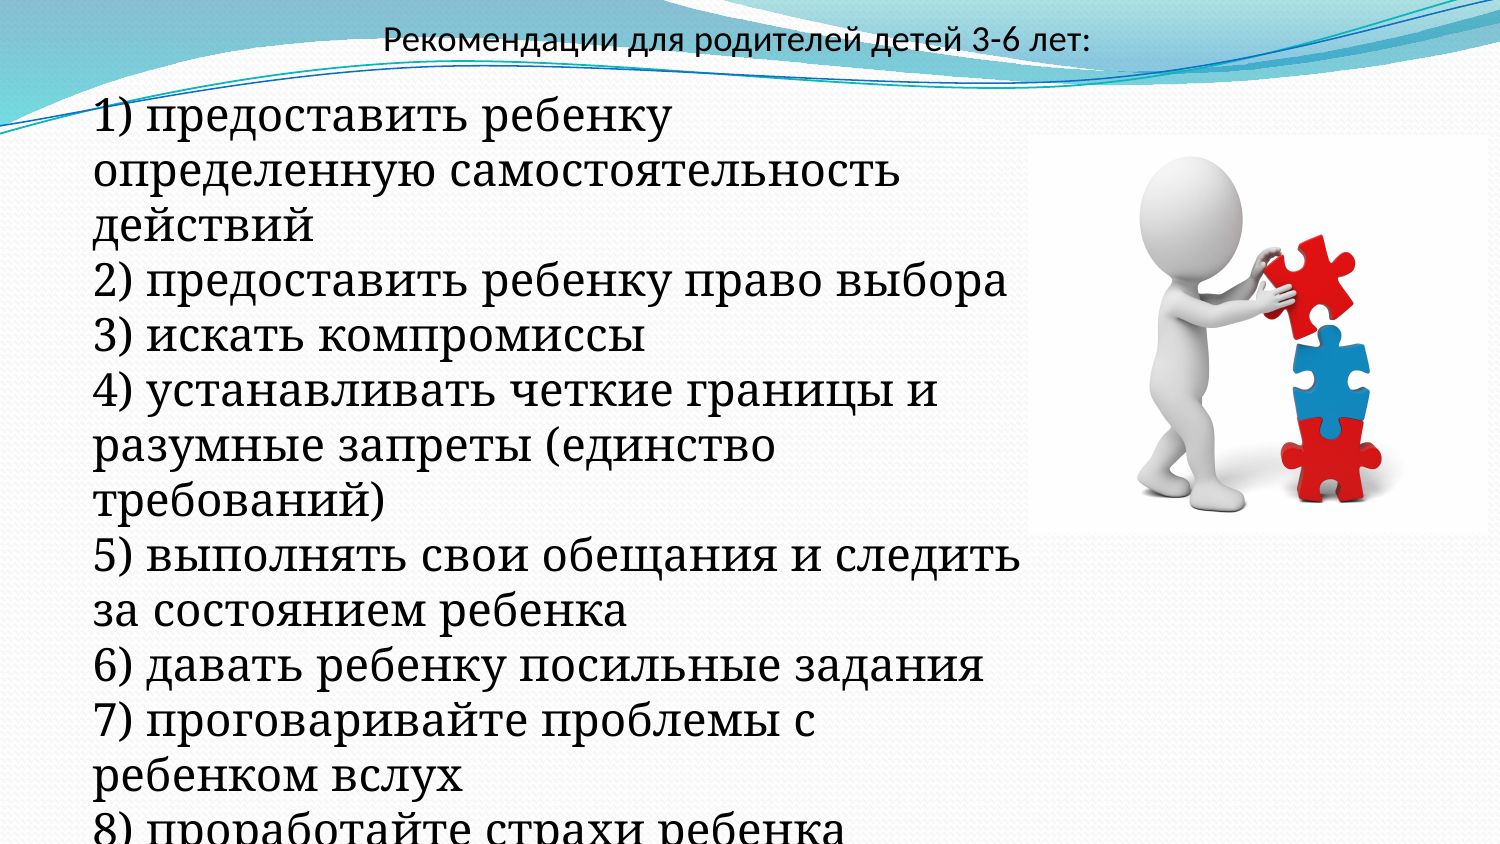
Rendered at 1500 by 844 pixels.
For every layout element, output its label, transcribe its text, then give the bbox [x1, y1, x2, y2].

list 1) предоставить ребенку определенную самостоятельность действий 2) предоставить ребенку право выбора 3) искать компромиссы 4) устанавливать четкие границы и разумные запреты (единство требований) 5) выполнять свои обещания и следить за состоянием ребенка 6) давать ребенку посильные задания 7) проговаривайте проблемы с ребенком вслух 8) проработайте страхи ребенка 9) Играйте с ребенком! [2, 70, 1040, 817]
title Рекомендации для родителей детей 3-6 лет: [13, 0, 1463, 134]
picture [1028, 135, 1488, 534]
